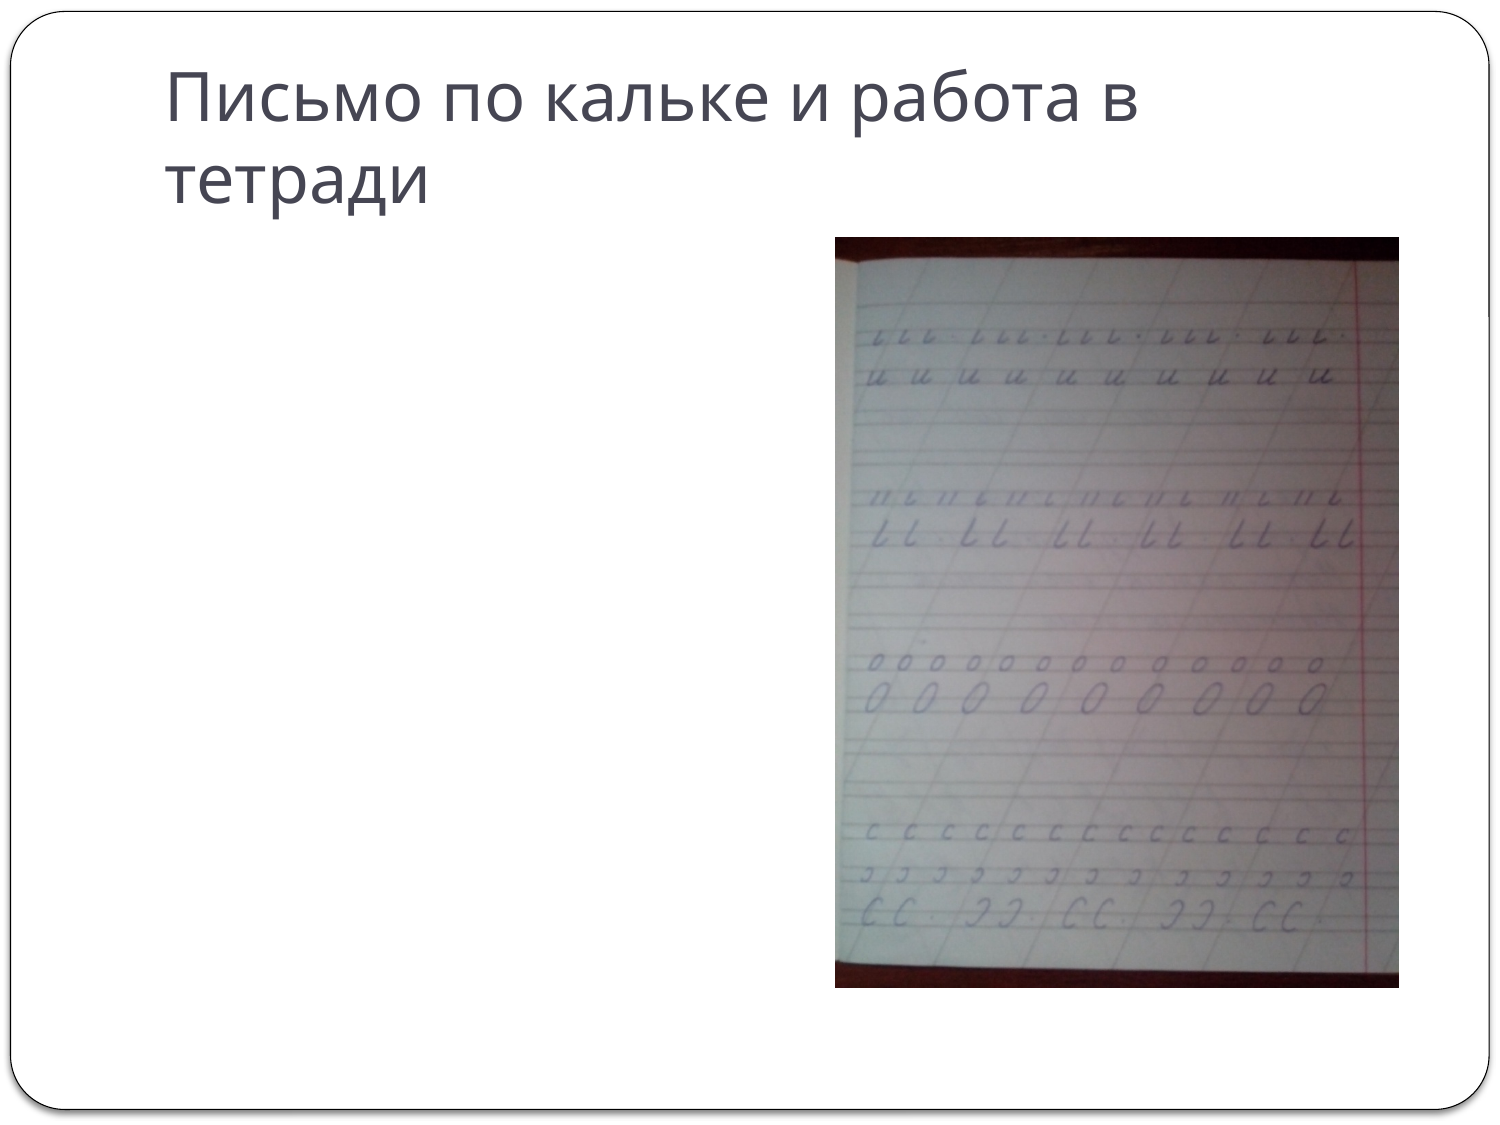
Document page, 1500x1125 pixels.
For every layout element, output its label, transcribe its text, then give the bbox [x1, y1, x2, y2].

title Письмо по кальке и работа в тетради [150, 45, 1425, 233]
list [835, 237, 1399, 988]
